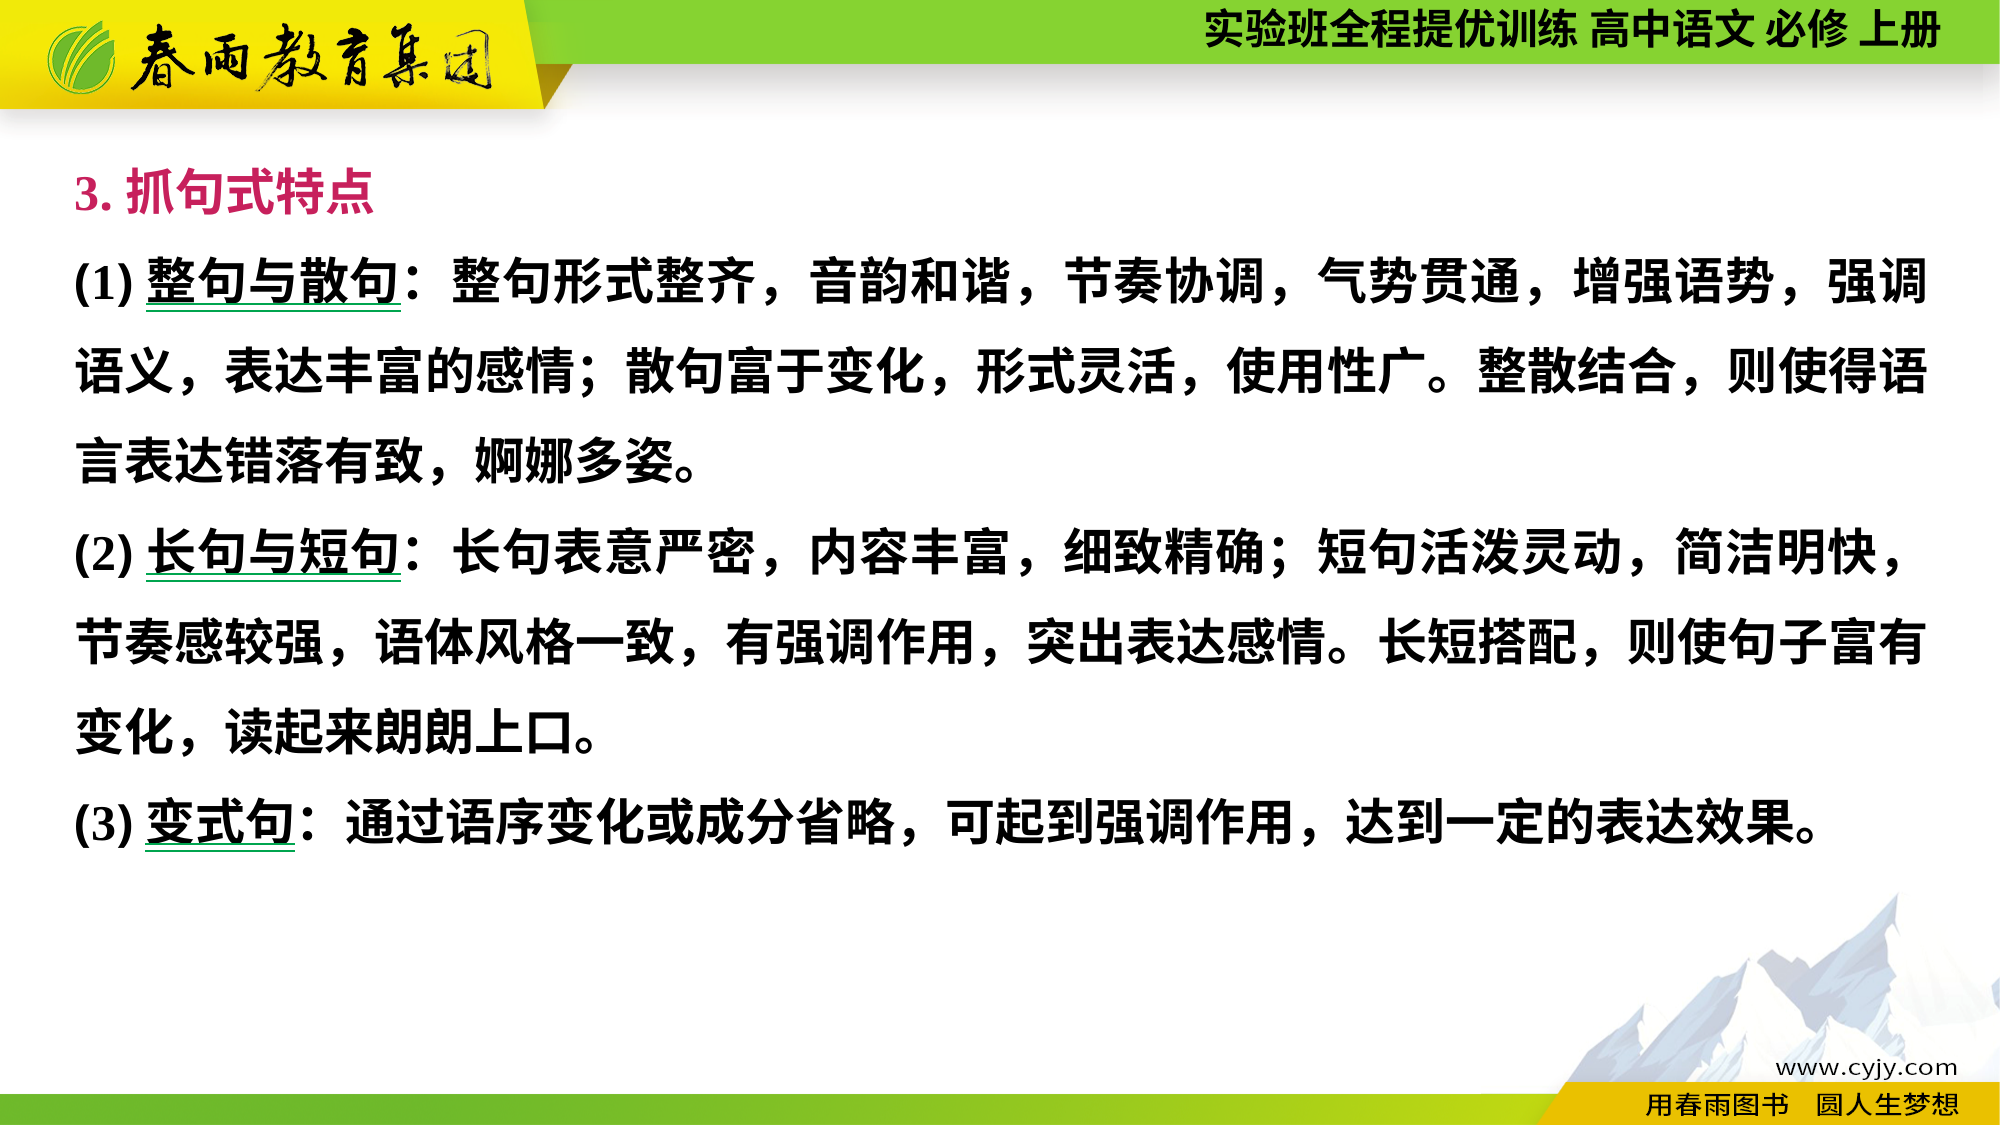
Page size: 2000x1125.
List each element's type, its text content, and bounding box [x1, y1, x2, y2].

list 3.抓句式特点 (1)整句与散句：整句形式整齐，音韵和谐，节奏协调，气势贯通，增强语势，强调语义，表达丰富的感情；散句富于变化，形式灵活，使用性广。整散结合，则使得语言表达错落有致，婀娜多姿。 (2)长句与短句：长句表意严密，内容丰富，细致精确；短句活泼灵动，简洁明快，节奏感较强，语体风格一致，有强调作用，突出表达感情。长短搭配，则使句子富有变化，读起来朗朗上口。 (3)变式句：通过语序变化或成分省略，可起到强调作用，达到一定的表达效果。 [59, 122, 1944, 865]
picture [0, 0, 2000, 1125]
